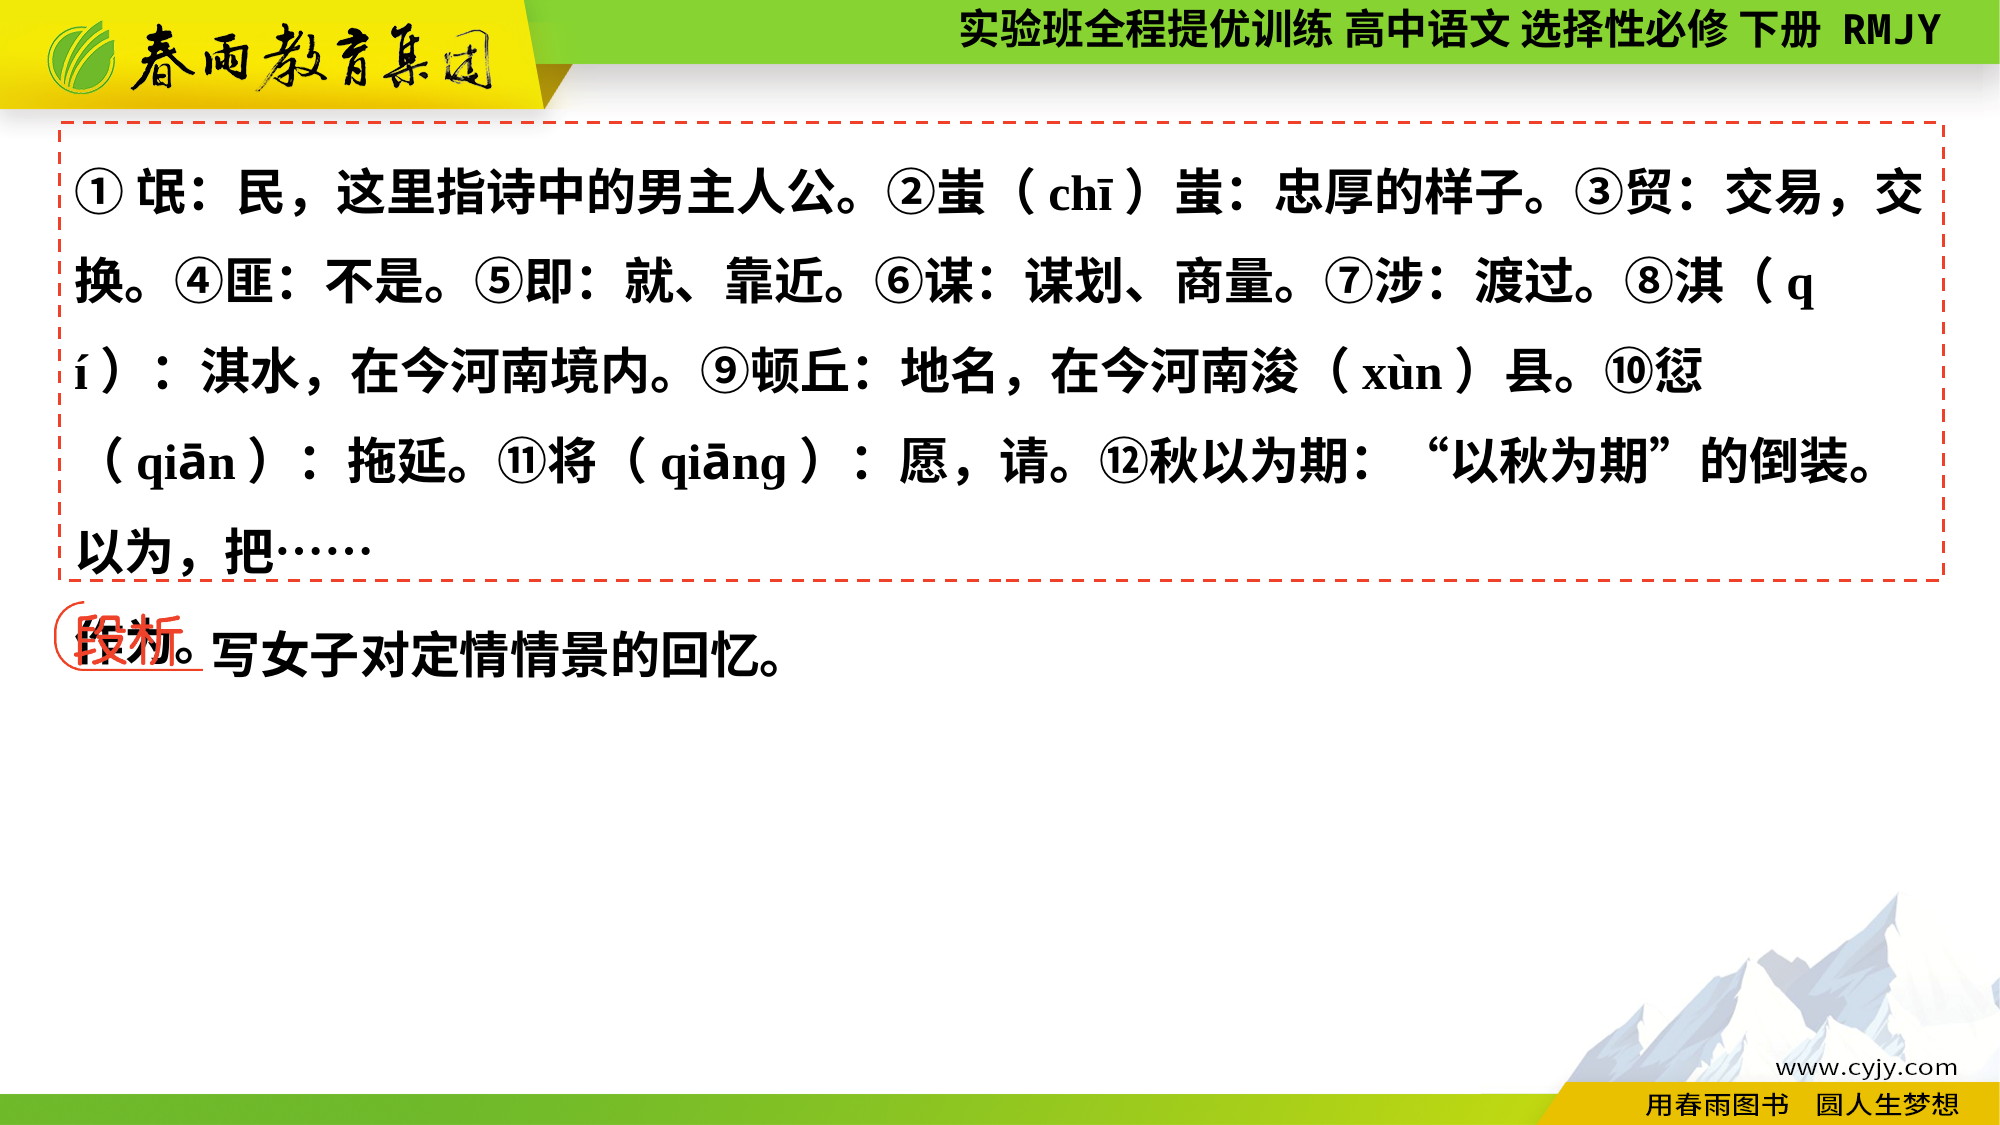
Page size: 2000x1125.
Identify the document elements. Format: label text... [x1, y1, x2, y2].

list ①氓：民，这里指诗中的男主人公。②蚩（chī）蚩：忠厚的样子。③贸：交易，交换。④匪：不是。⑤即：就、靠近。⑥谋：谋划、商量。⑦涉：渡过。⑧淇（qí）：淇水，在今河南境内。⑨顿丘：地名，在今河南浚（xùn）县。⑩愆（qiān）：拖延。⑪将（qiānɡ）：愿，请。⑫秋以为期：“以秋为期”的倒装。以为，把…… 作为。 [59, 122, 1944, 581]
text_box 写女子对定情情景的回忆。 [59, 586, 1944, 692]
picture [0, 0, 2000, 1125]
